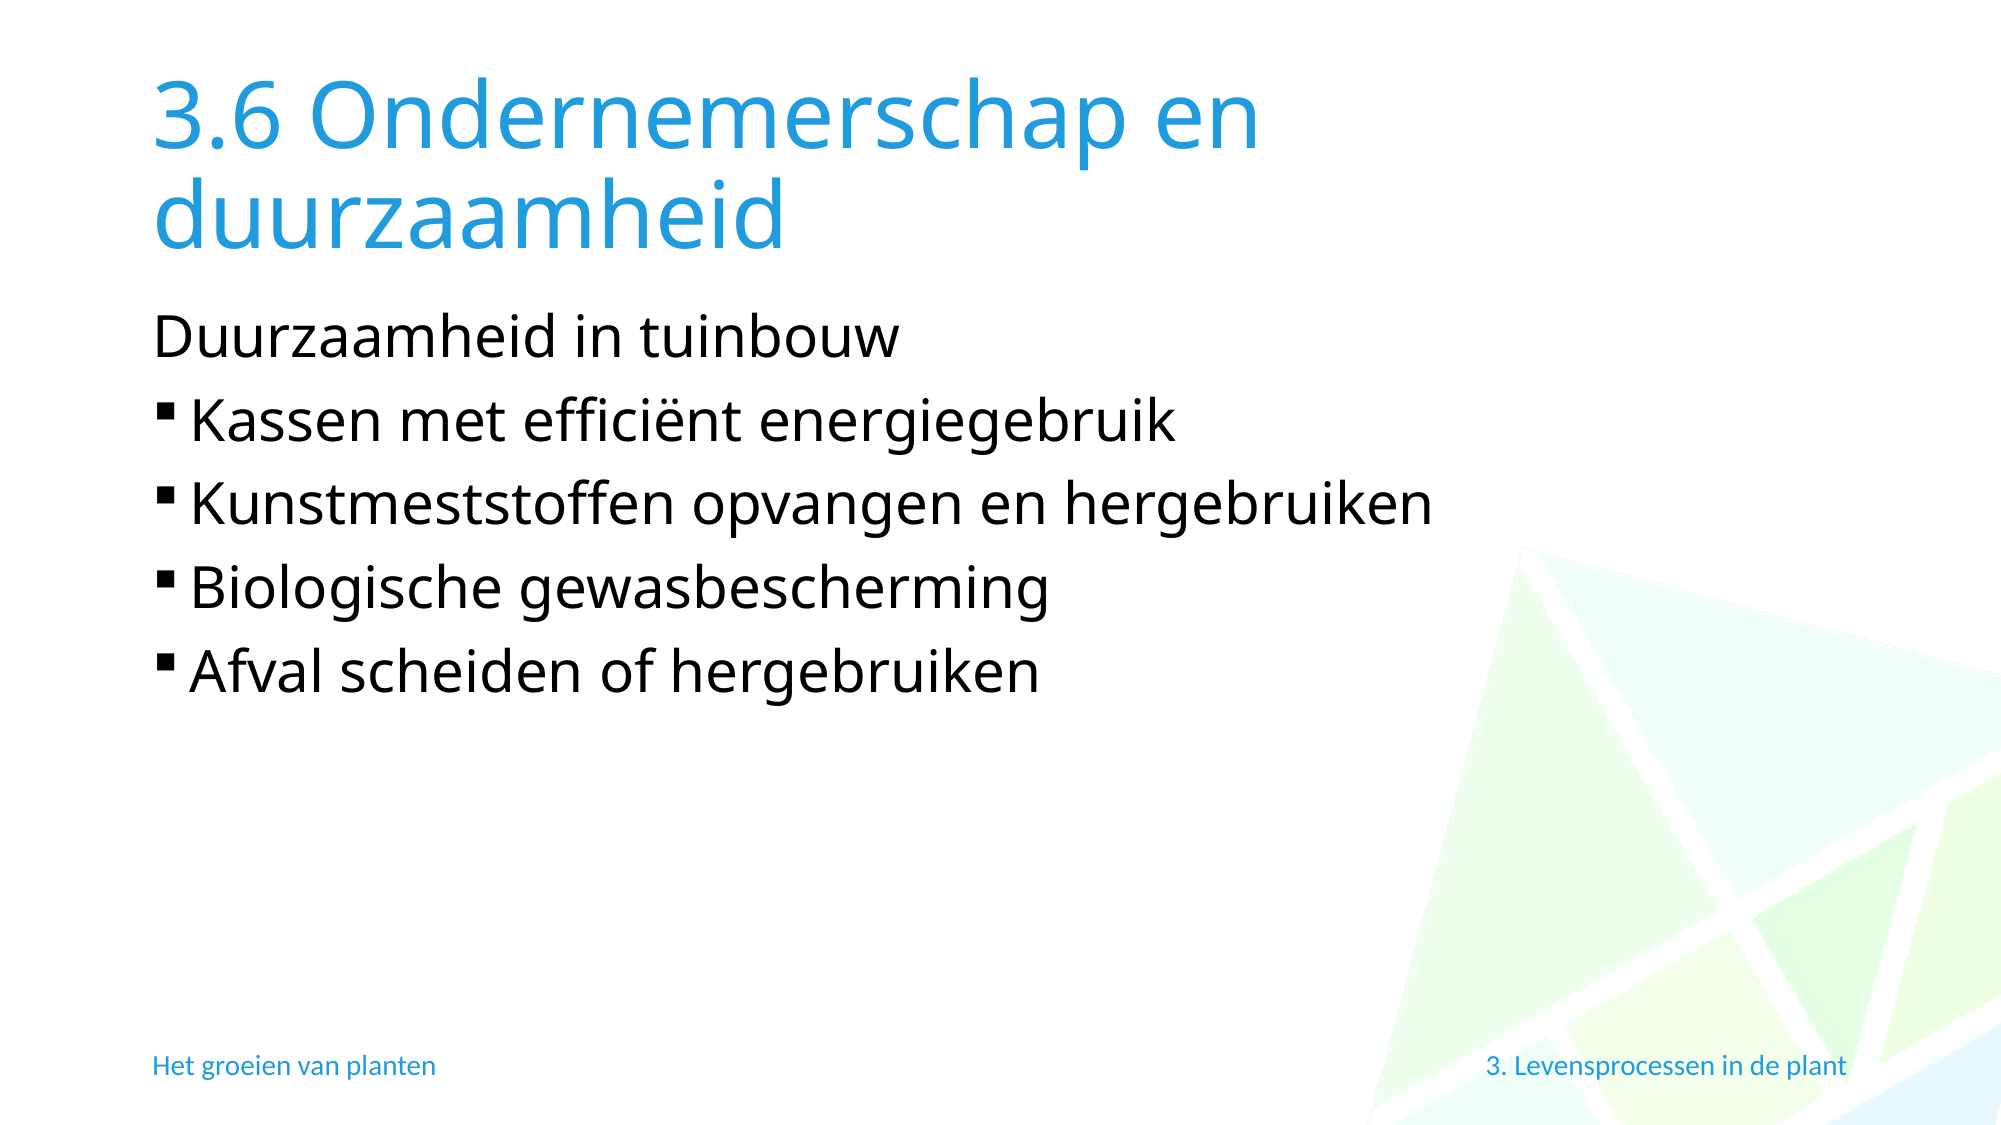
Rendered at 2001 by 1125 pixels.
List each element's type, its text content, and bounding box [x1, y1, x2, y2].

list Duurzaamheid in tuinbouw Kassen met efficiënt energiegebruik Kunstmeststoffen opvangen en hergebruiken Biologische gewasbescherming Afval scheiden of hergebruiken [137, 299, 1863, 1014]
title 3.6 Ondernemerschap en duurzaamheid [137, 59, 1863, 278]
list 3. Levensprocessen in de plant [1412, 1042, 1863, 1103]
list Het groeien van planten [137, 1042, 588, 1103]
